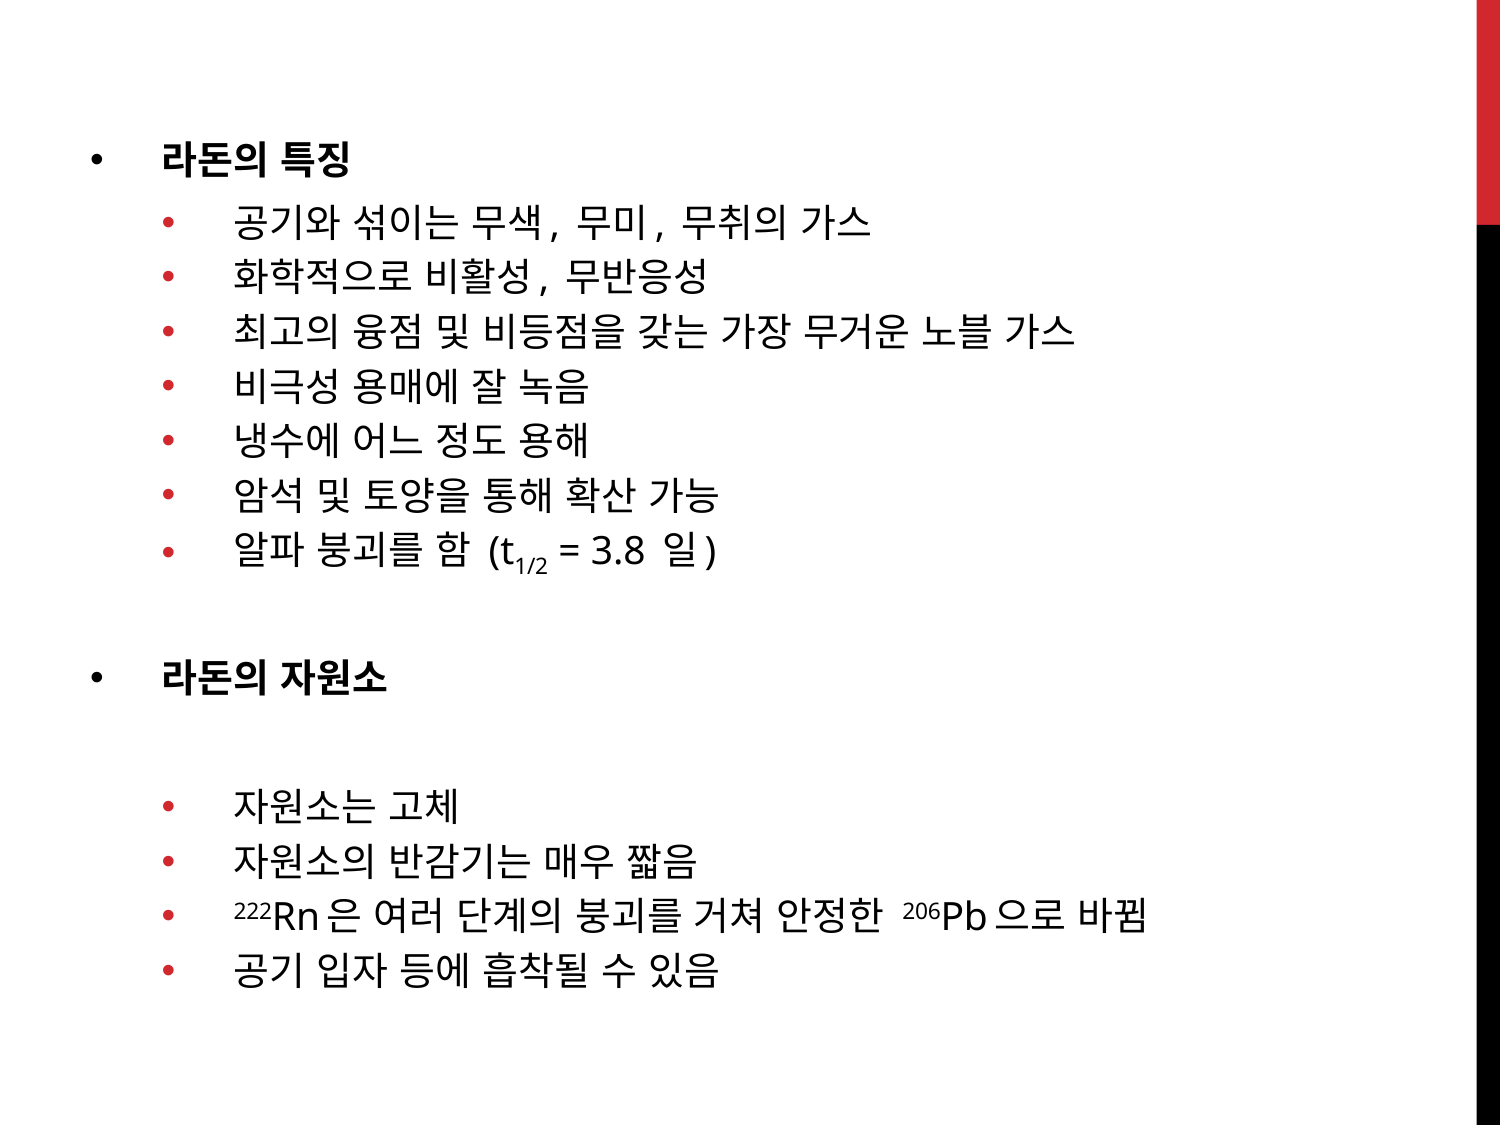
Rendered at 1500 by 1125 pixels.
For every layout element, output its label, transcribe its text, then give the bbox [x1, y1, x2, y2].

list 라돈의 특징 공기와 섞이는 무색, 무미, 무취의 가스 화학적으로 비활성, 무반응성 최고의 융점 및 비등점을 갖는 가장 무거운 노블 가스 비극성 용매에 잘 녹음 냉수에 어느 정도 용해 암석 및 토양을 통해 확산 가능 알파 붕괴를 함 (t1/2 = 3.8 일) 라돈의 자원소 자원소는 고체 자원소의 반감기는 매우 짧음 222Rn은 여러 단계의 붕괴를 거쳐 안정한 206Pb으로 바뀜 공기 입자 등에 흡착될 수 있음 [75, 78, 1325, 1005]
